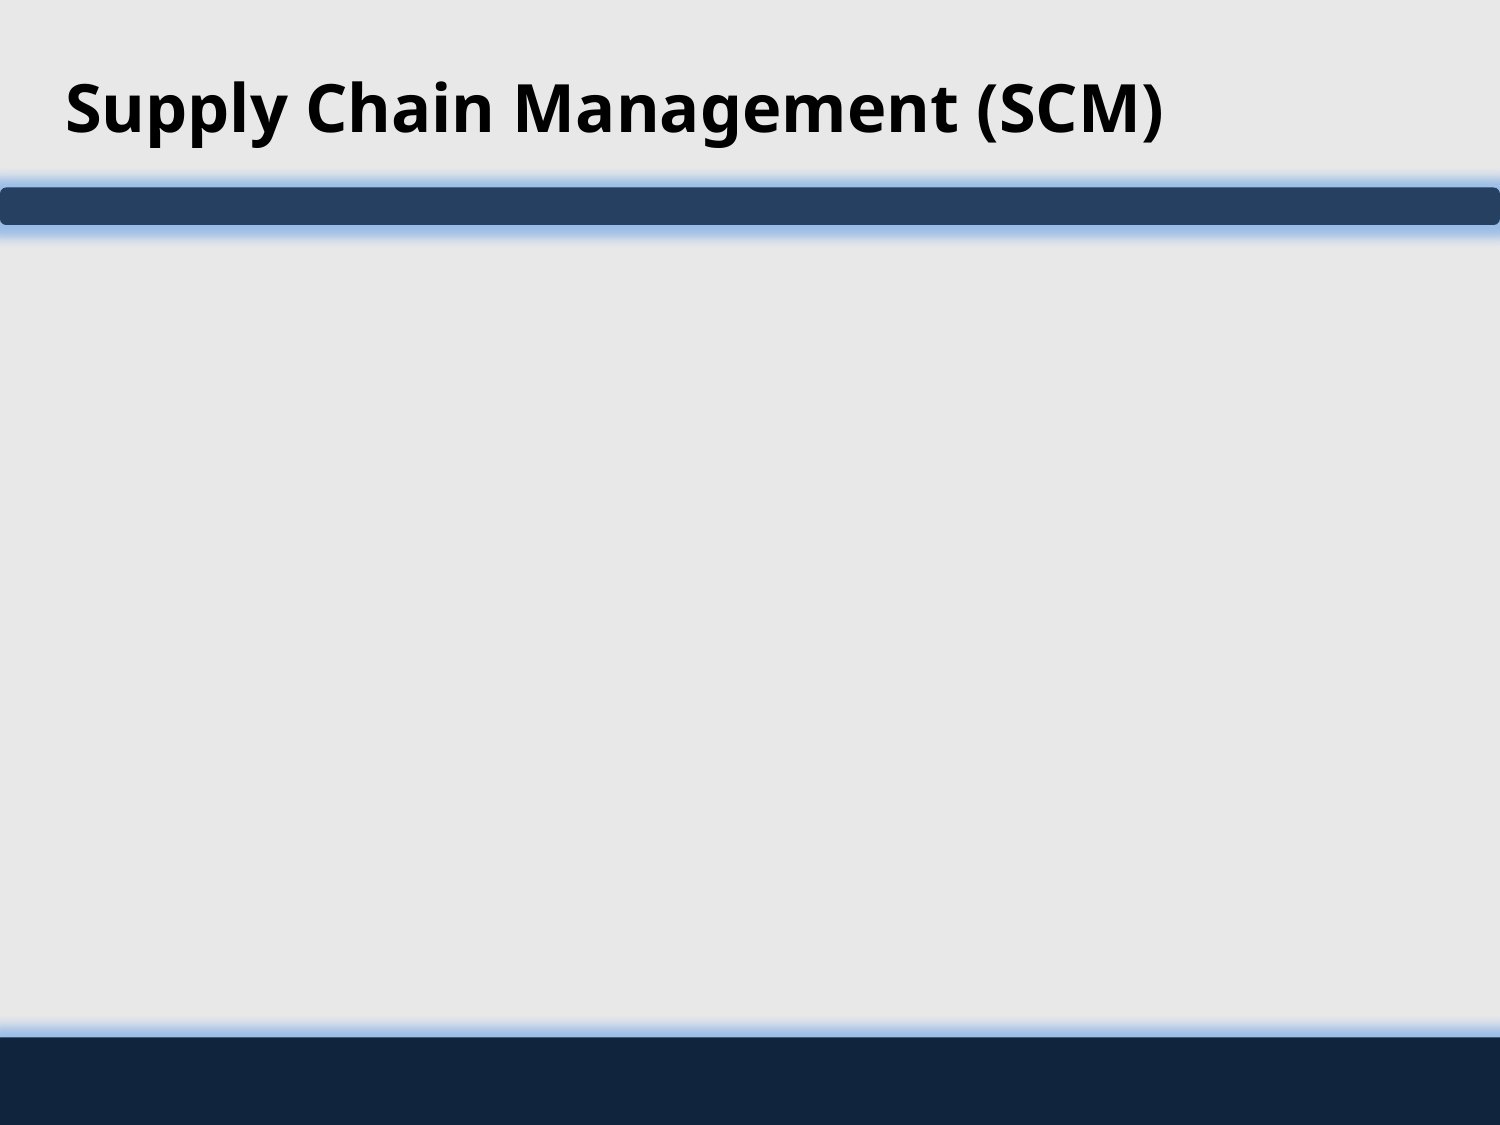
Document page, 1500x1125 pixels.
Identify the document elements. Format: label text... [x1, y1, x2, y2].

title Supply Chain Management (SCM) [49, 49, 1426, 163]
